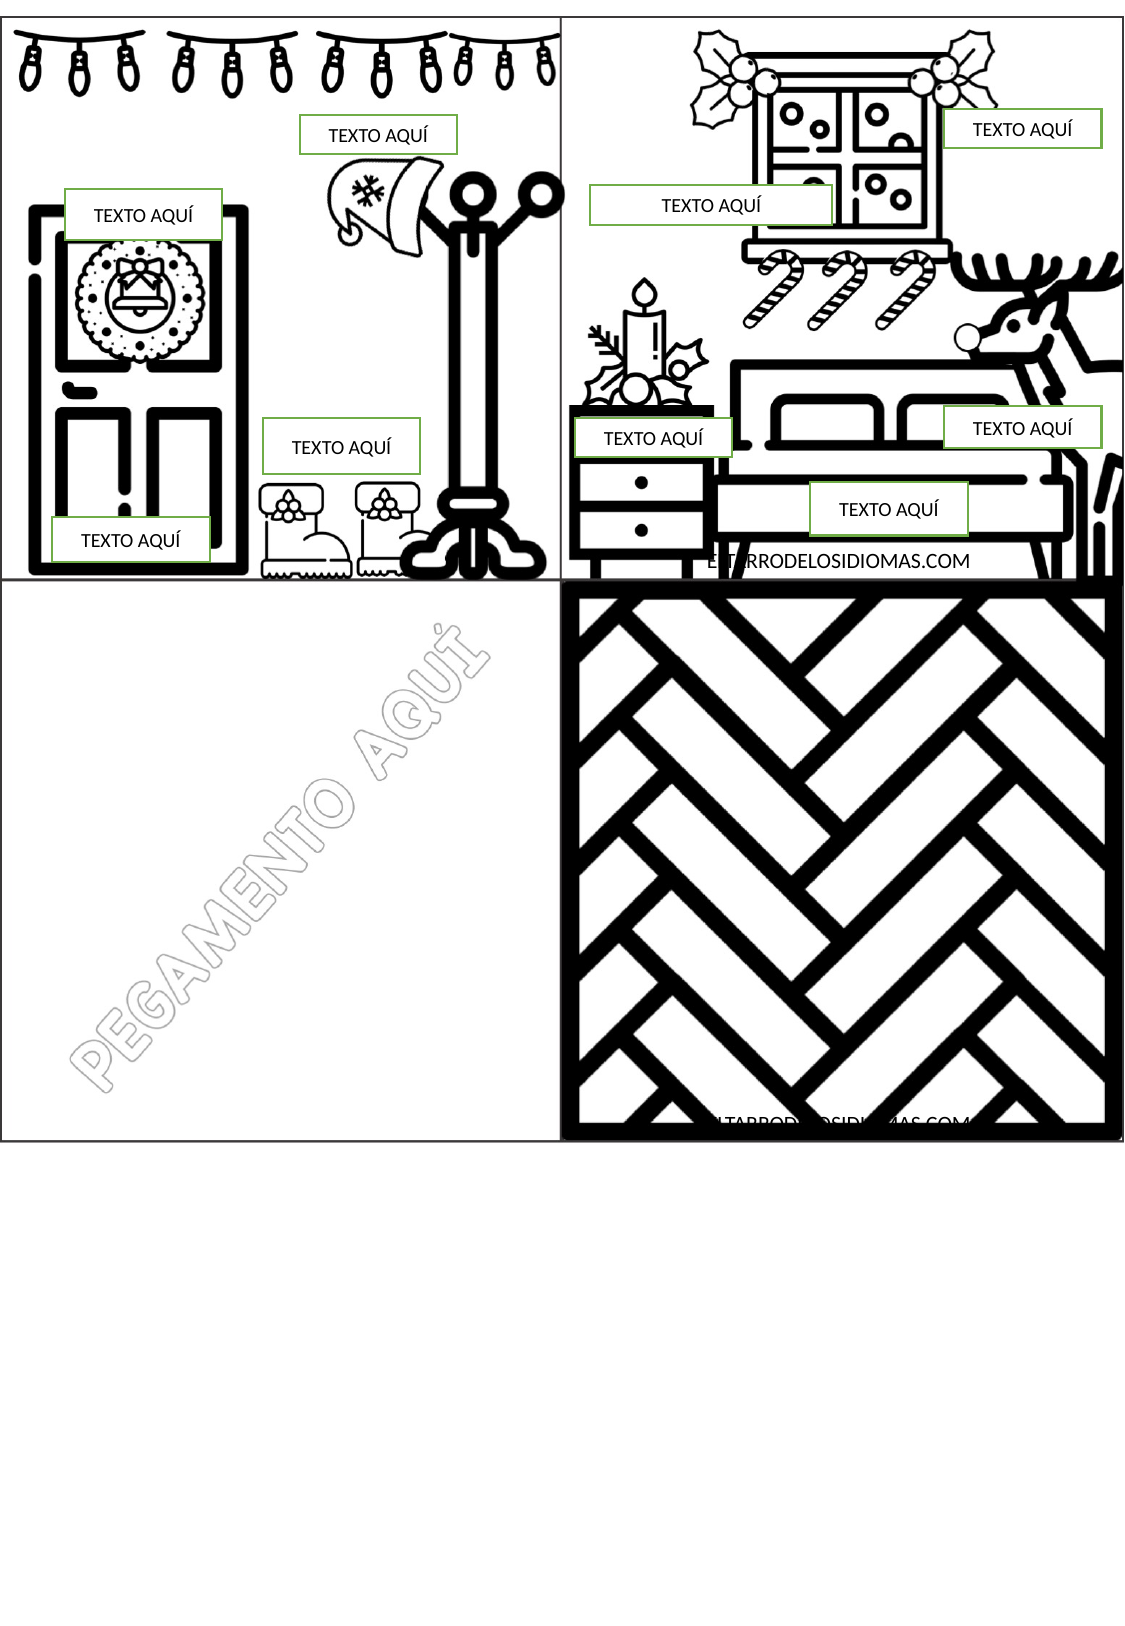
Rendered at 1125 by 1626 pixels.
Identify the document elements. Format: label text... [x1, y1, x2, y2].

text_box TEXTO AQUÍ [64, 188, 223, 241]
text_box TEXTO AQUÍ [574, 417, 733, 458]
text_box TEXTO AQUÍ [589, 184, 833, 226]
text_box ELTARRODELOSIDIOMAS.COM [572, 538, 1106, 580]
text_box TEXTO AQUÍ [943, 108, 1103, 149]
text_box TEXTO AQUÍ [262, 417, 421, 475]
text_box TEXTO AQUÍ [51, 516, 211, 563]
text_box TEXTO AQUÍ [943, 405, 1103, 449]
text_box TEXTO AQUÍ [809, 481, 969, 537]
text_box ELTARRODELOSIDIOMAS.COM [572, 1102, 1106, 1144]
text_box TEXTO AQUÍ [299, 114, 458, 155]
picture [0, 0, 1125, 1625]
